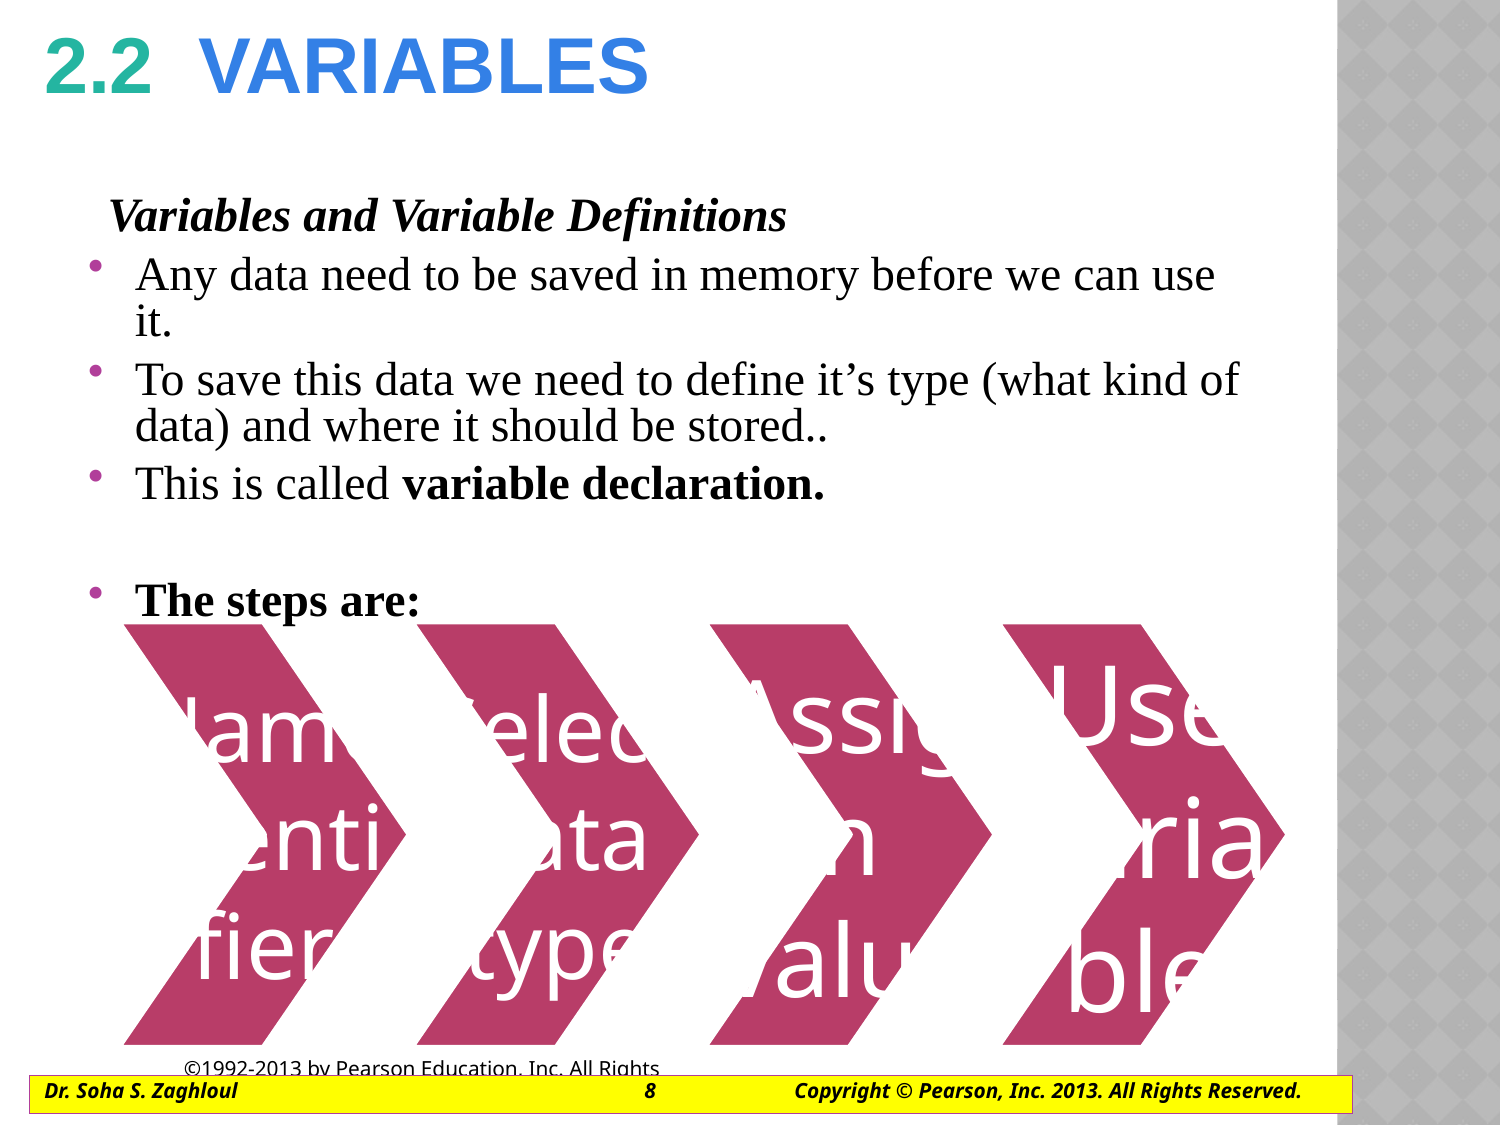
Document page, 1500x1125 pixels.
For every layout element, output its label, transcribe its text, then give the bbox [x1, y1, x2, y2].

text_box 2.2 VARIABLES [29, 7, 1447, 195]
list Variables and Variable Definitions Any data need to be saved in memory before we can use it. To save this data we need to define it’s type (what kind of data) and where it should be stored.. This is called variable declaration. The steps are: [75, 195, 1263, 1059]
text_box Dr. Soha S. Zaghloul 8 Copyright © Pearson, Inc. 2013. All Rights Reserved. [29, 1075, 1353, 1114]
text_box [116, 620, 1290, 1049]
